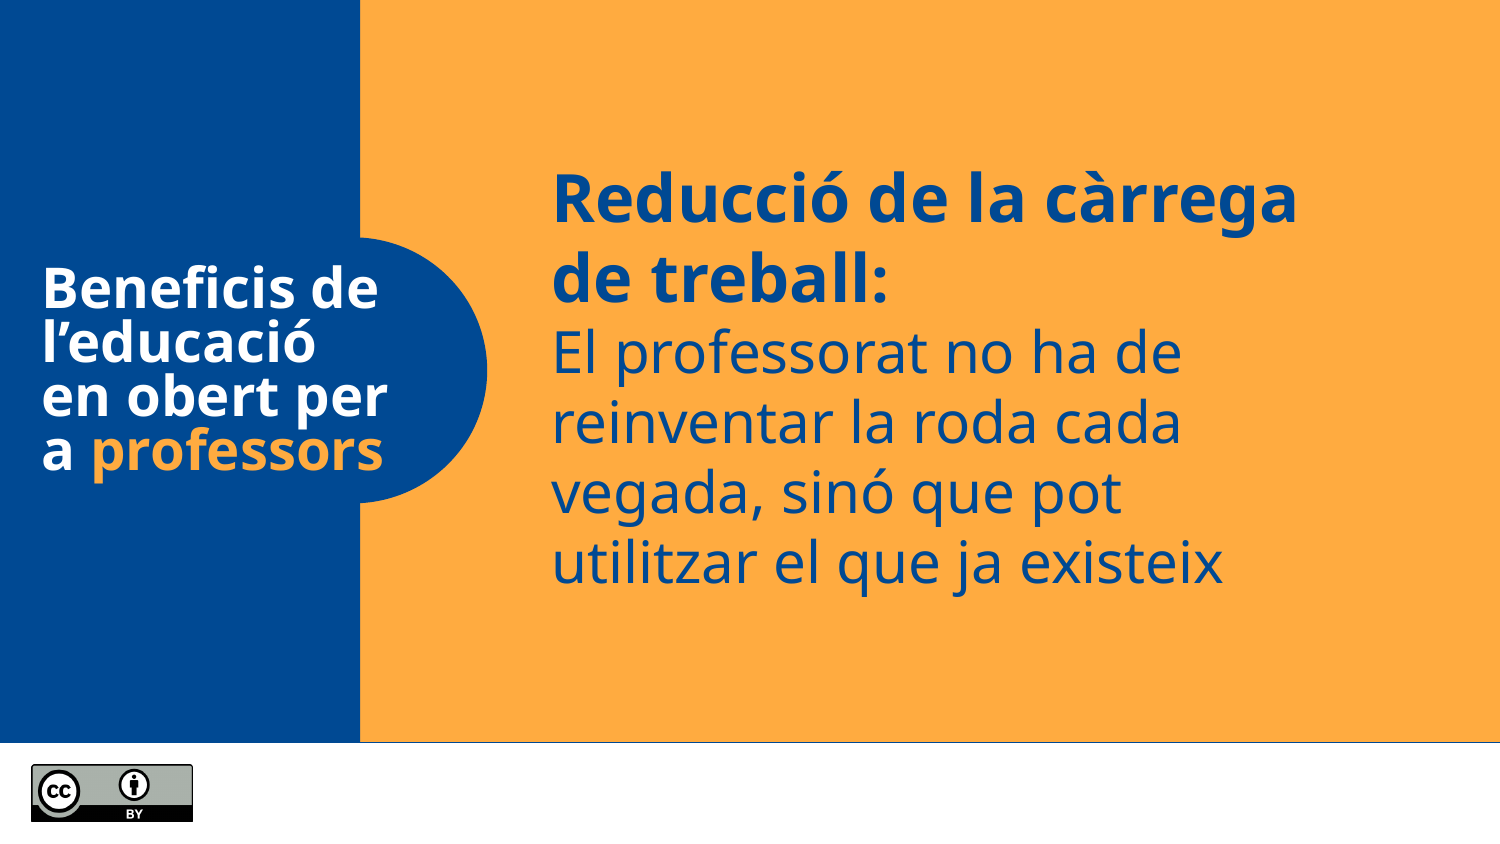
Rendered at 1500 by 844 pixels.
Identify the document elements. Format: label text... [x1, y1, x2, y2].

text_box Beneficis de l’educació en obert per a professors [26, 250, 410, 497]
text_box [311, 497, 394, 504]
text_box [0, 0, 361, 742]
text_box [295, 237, 488, 491]
text_box [0, 750, 1500, 844]
text_box Reducció de la càrrega de treball: El professorat no ha de reinventar la roda cada vegada, sinó que pot utilitzar el que ja existeix [536, 140, 1324, 741]
picture [31, 764, 193, 822]
